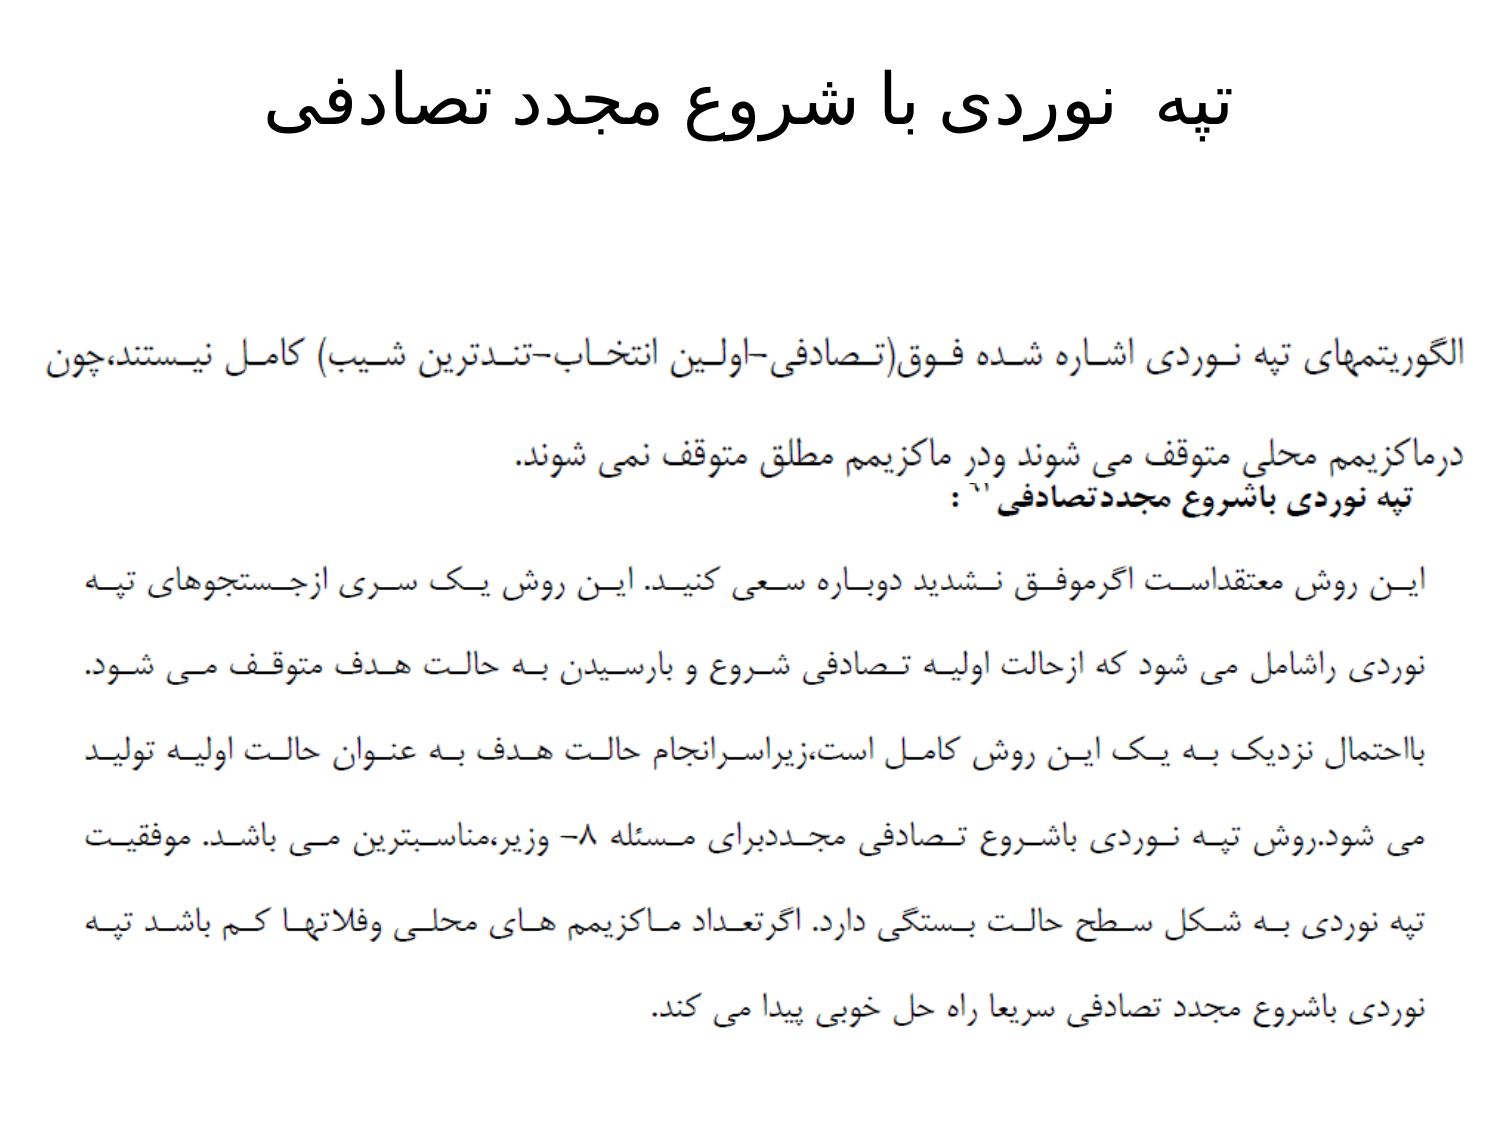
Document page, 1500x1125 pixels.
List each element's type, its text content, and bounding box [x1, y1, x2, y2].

picture [0, 312, 1490, 1113]
title تپه نوردی با شروع مجدد تصادفی [75, 45, 1425, 233]
